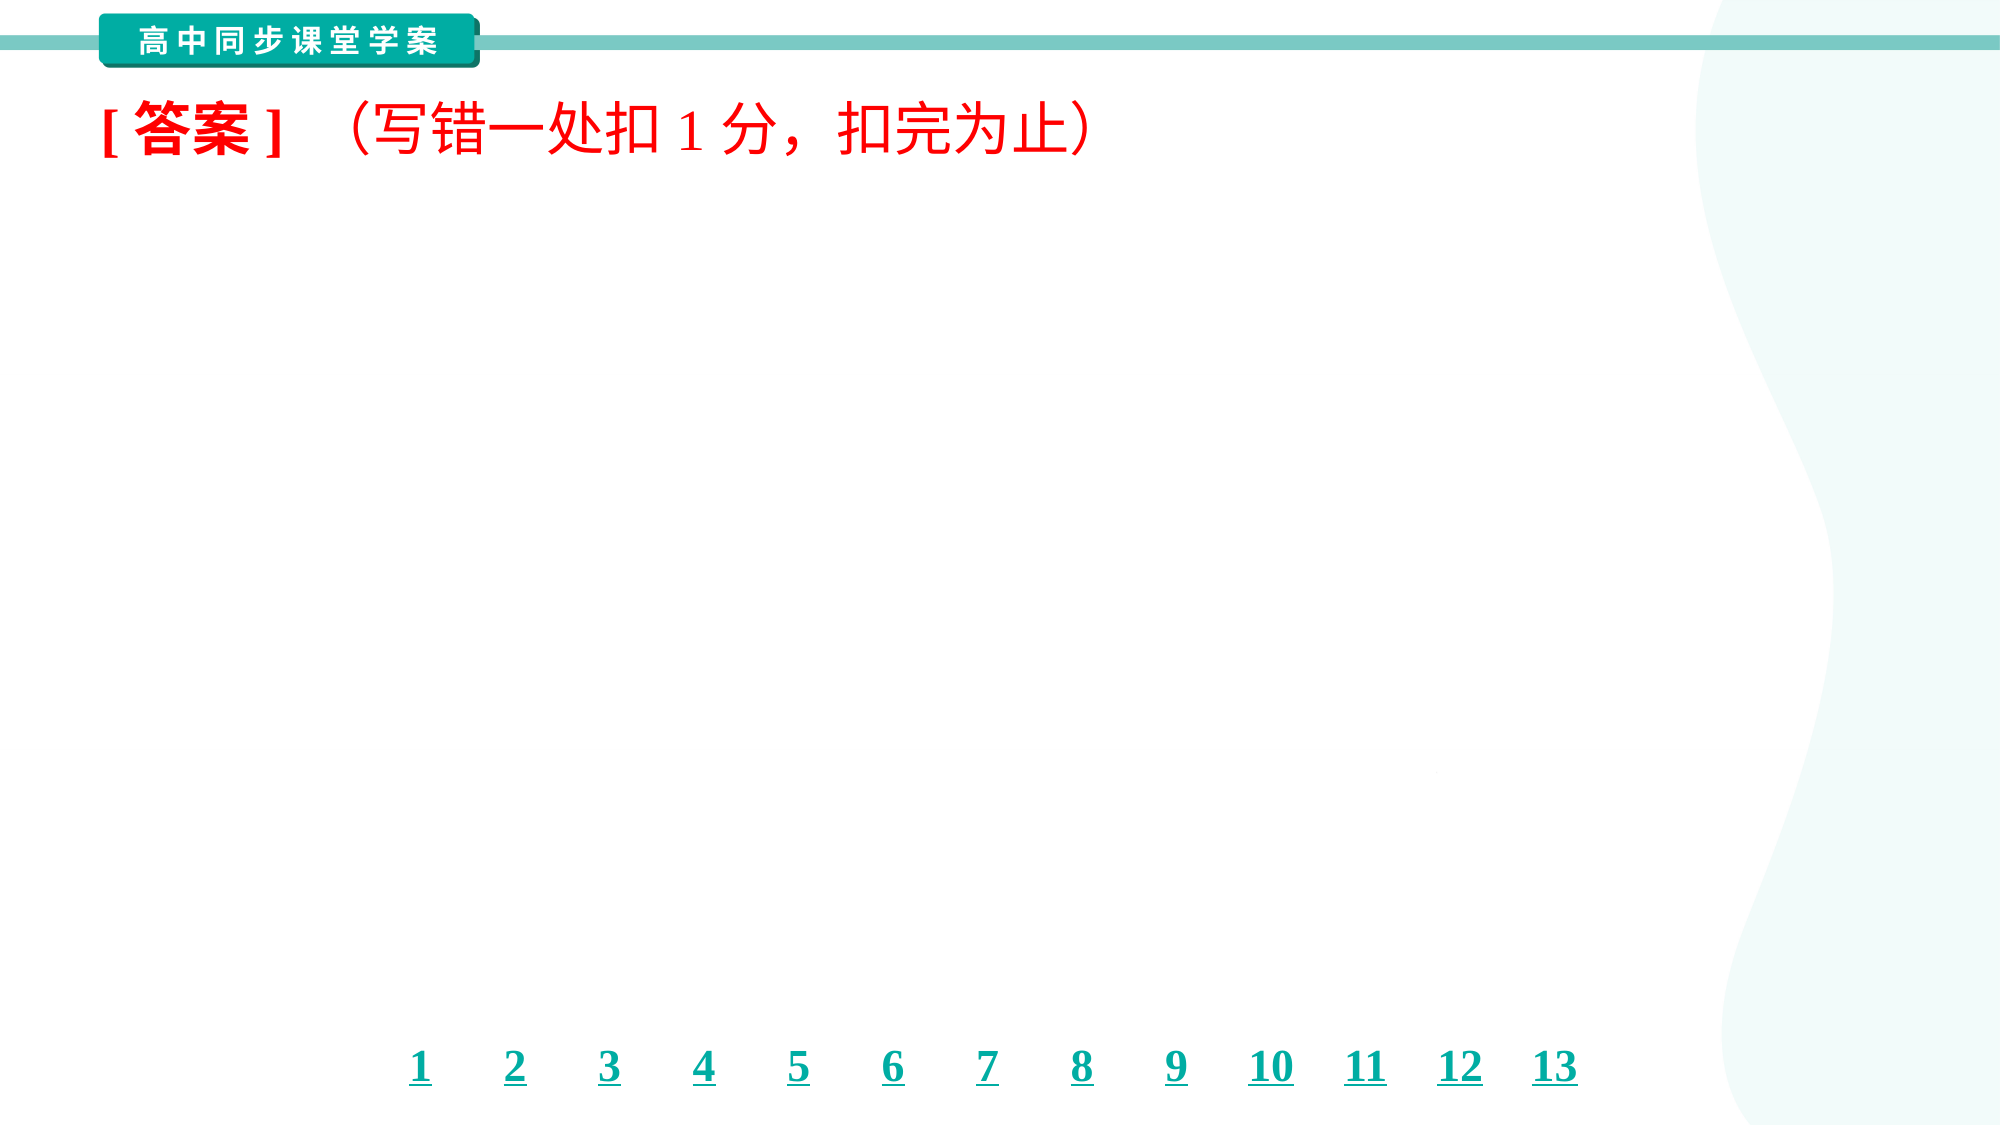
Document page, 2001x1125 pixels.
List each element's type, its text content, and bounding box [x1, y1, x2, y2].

text_box [答案] （写错一处扣1分，扣完为止） [100, 76, 1899, 155]
picture [0, 0, 2000, 1125]
